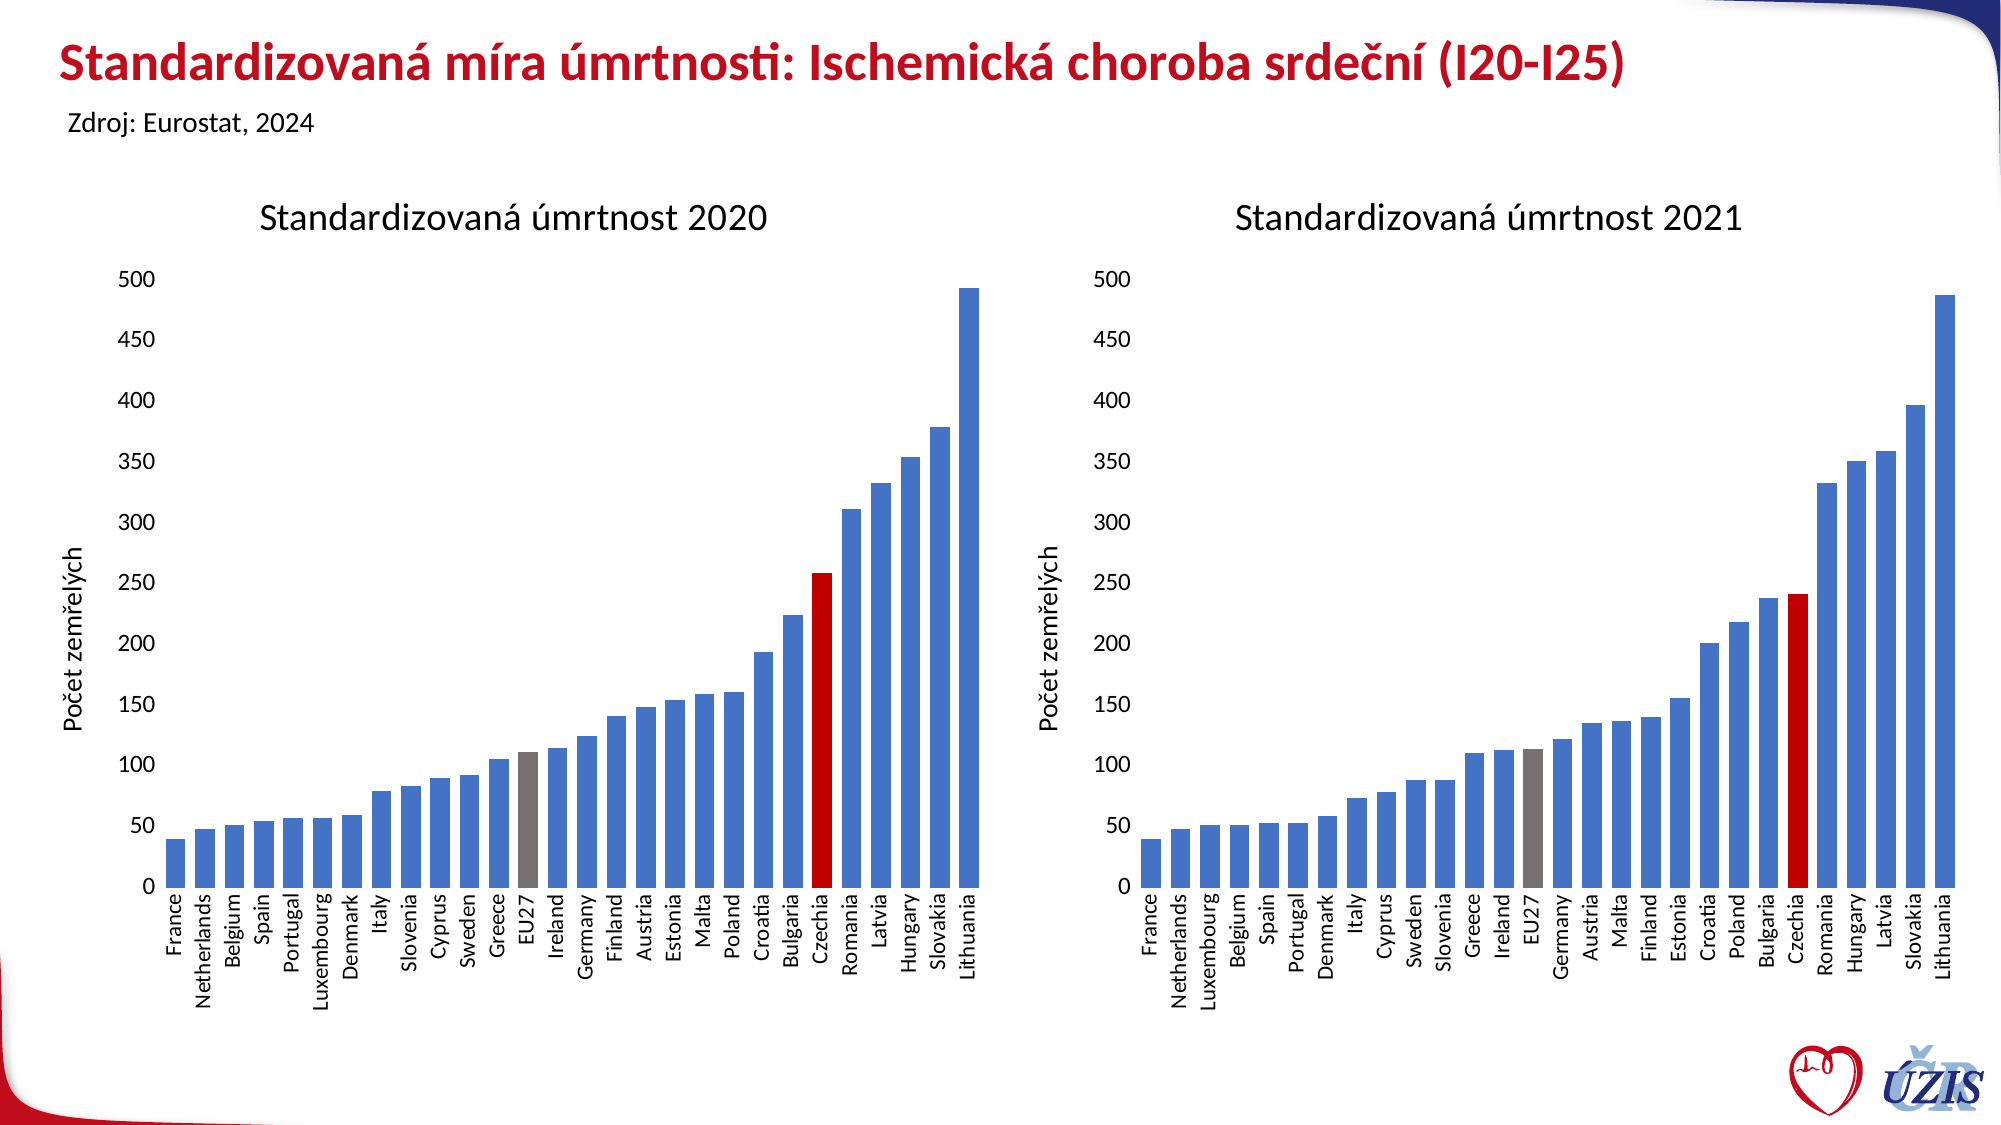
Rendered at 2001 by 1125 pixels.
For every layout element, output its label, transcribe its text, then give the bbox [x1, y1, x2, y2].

text_box Zdroj: Eurostat, 2024 [53, 96, 1161, 147]
title Standardizovaná míra úmrtnosti: Ischemická choroba srdeční (I20-I25) [44, 26, 1947, 113]
chart [24, 163, 1979, 1029]
